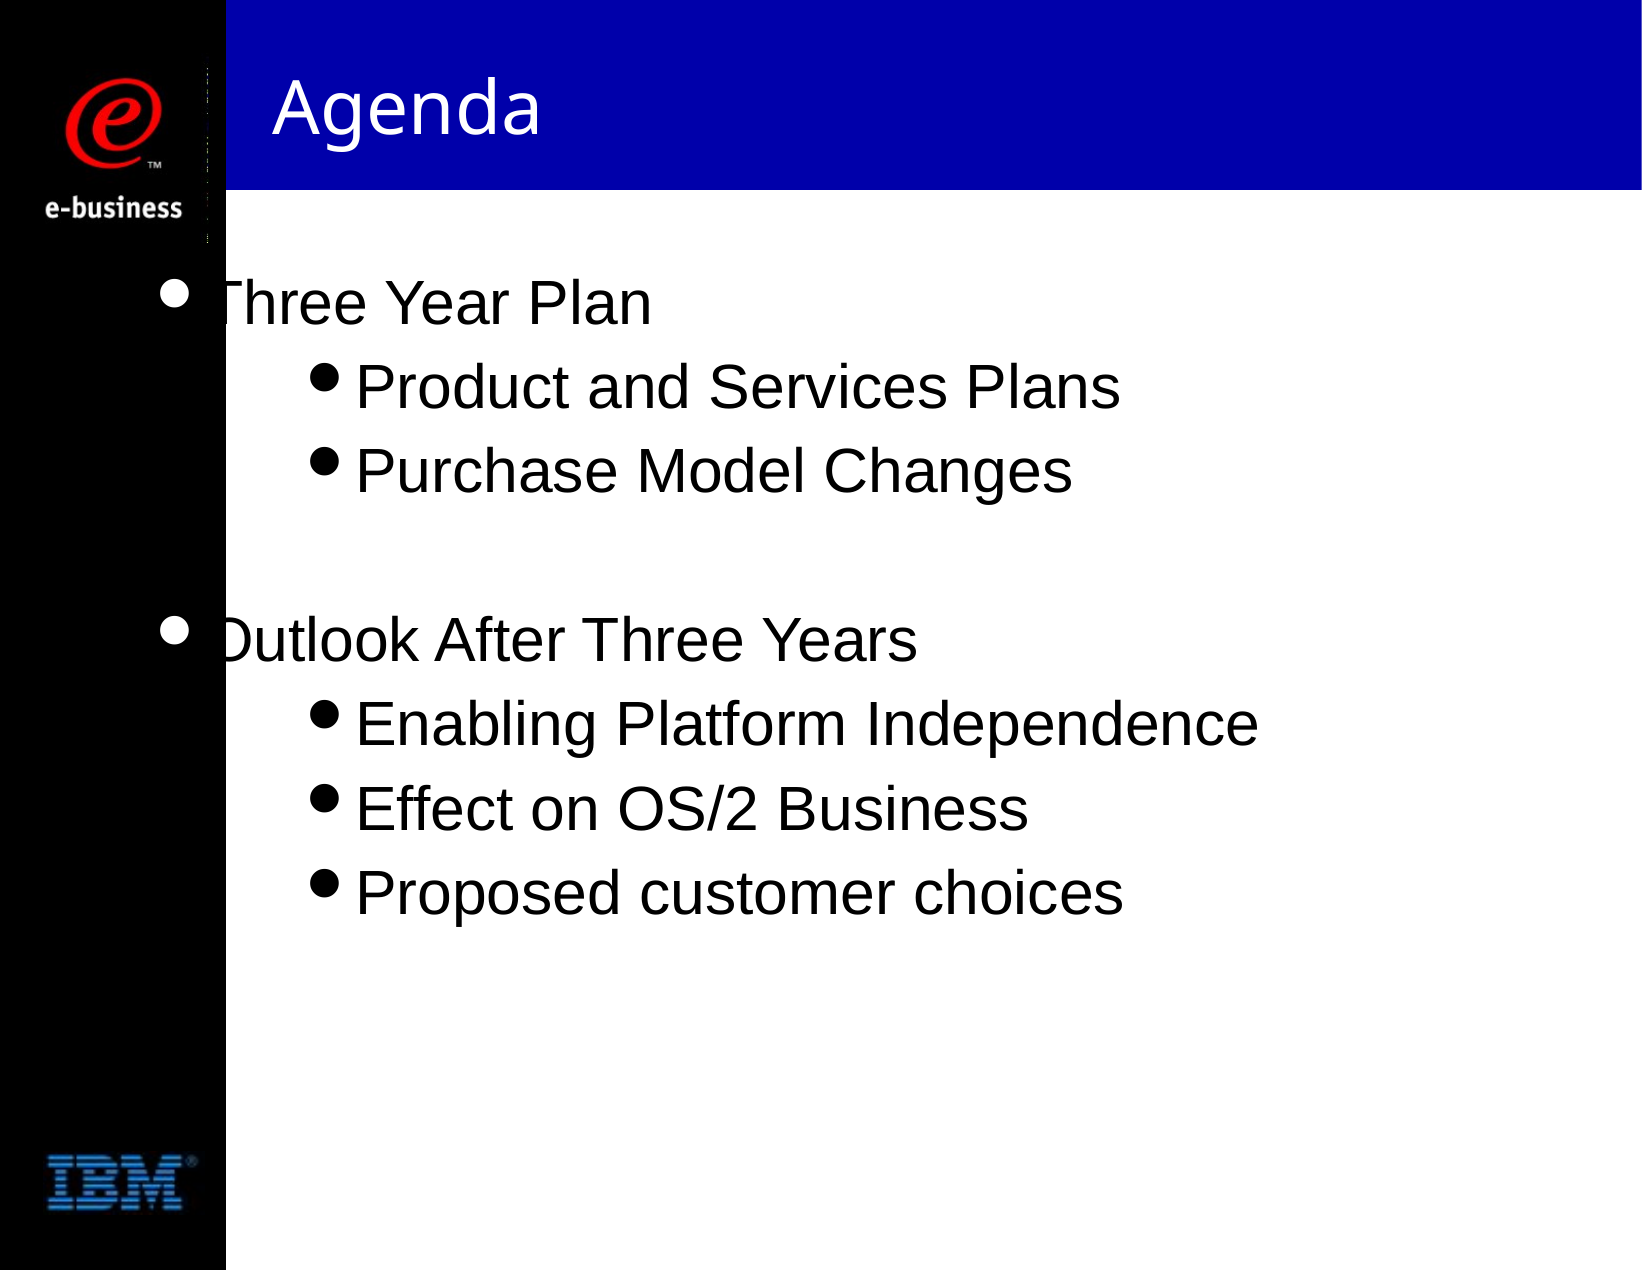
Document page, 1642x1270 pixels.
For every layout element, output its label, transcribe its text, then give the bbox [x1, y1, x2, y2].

text_box Agenda [272, 59, 1444, 150]
picture [43, 1151, 205, 1216]
text_box Three Year Plan Product and Services Plans Purchase Model Changes Outlook After Three Years Enabling Platform Independence Effect on OS/2 Business Proposed customer choices [155, 261, 1557, 927]
text_box [225, 0, 1642, 191]
text_box [0, 0, 225, 1270]
picture [20, 52, 209, 243]
